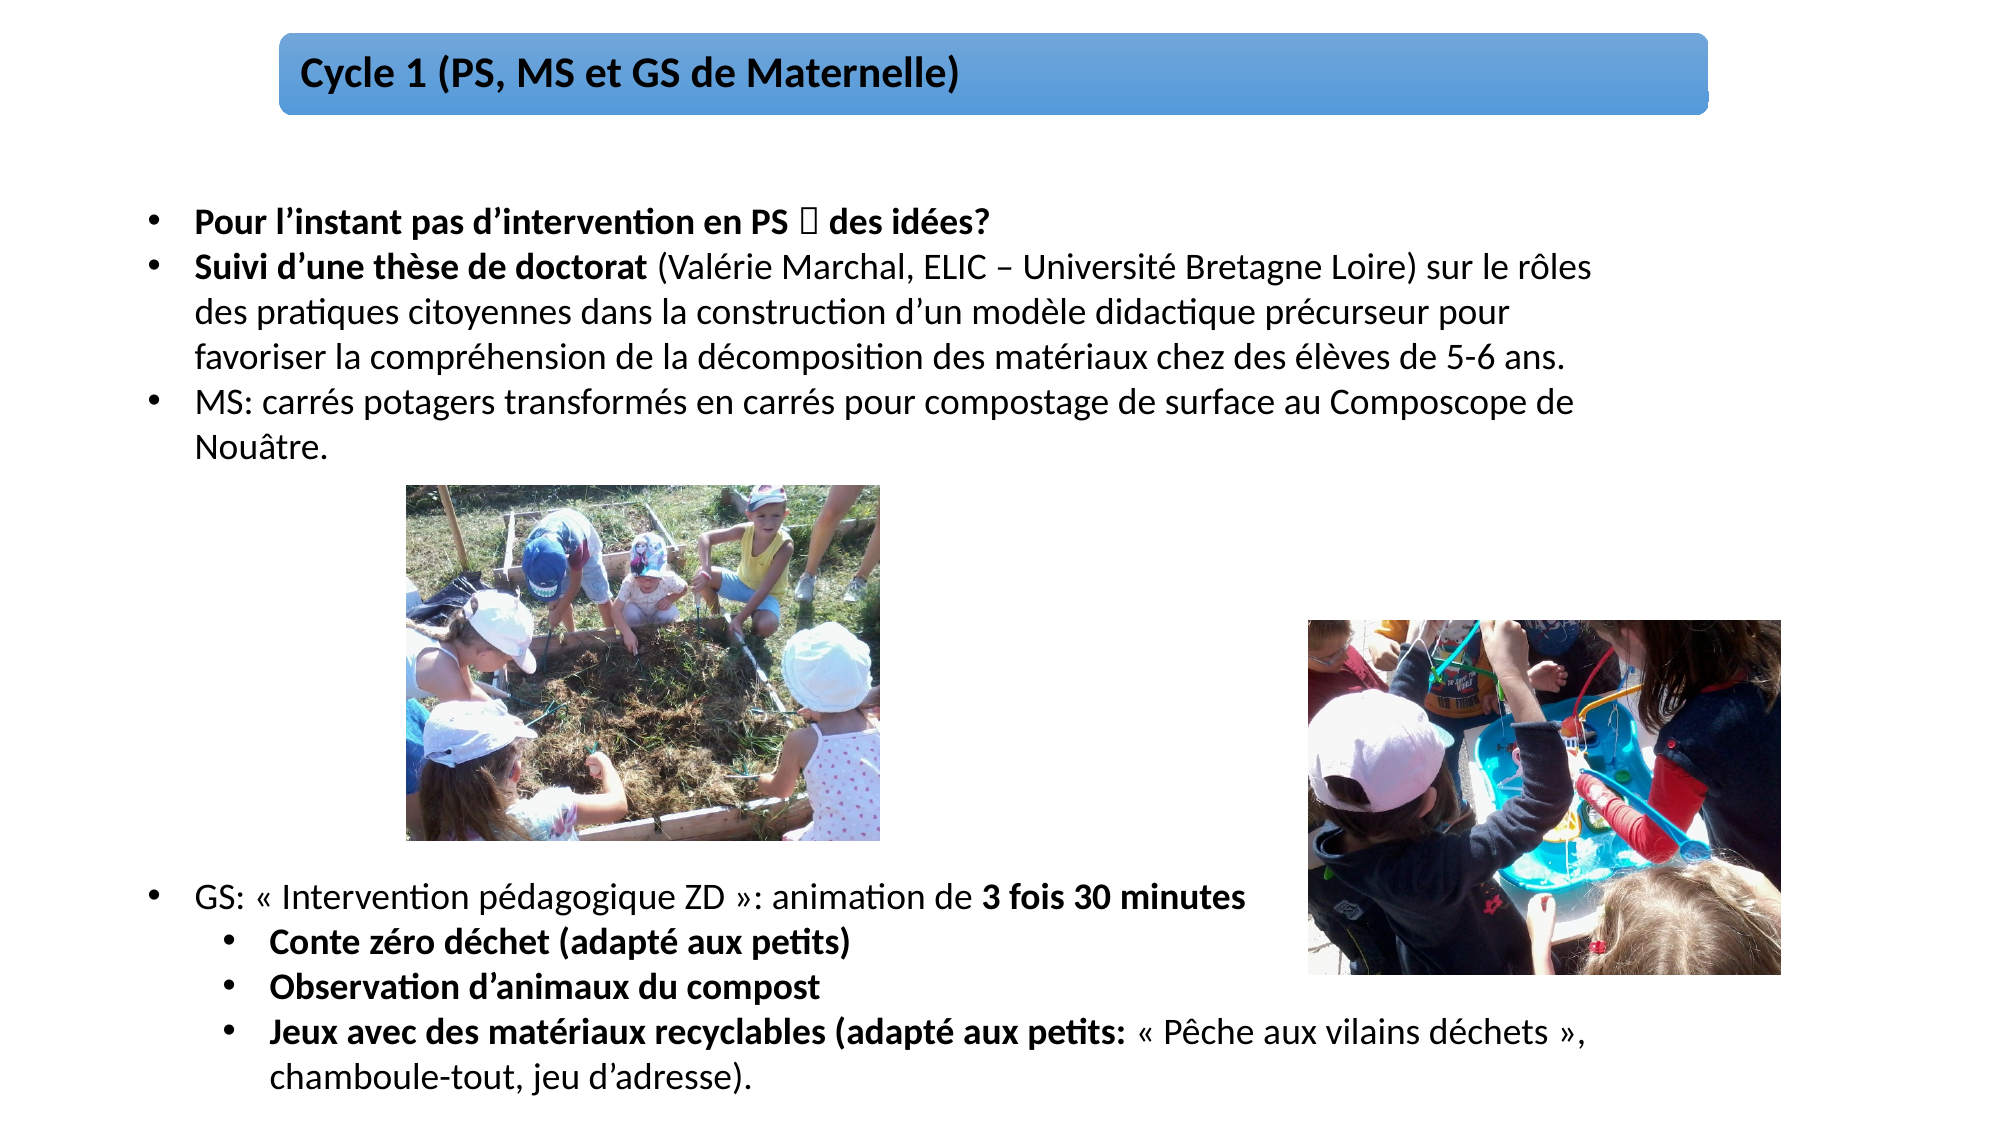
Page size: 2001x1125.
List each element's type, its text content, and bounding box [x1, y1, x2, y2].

picture [1308, 620, 1781, 976]
picture [406, 485, 880, 841]
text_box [279, 30, 1709, 117]
text_box Pour l’instant pas d’intervention en PS  des idées? Suivi d’une thèse de doctorat (Valérie Marchal, ELIC – Université Bretagne Loire) sur le rôles des pratiques citoyennes dans la construction d’un modèle didactique précurseur pour favoriser la compréhension de la décomposition des matériaux chez des élèves de 5-6 ans. MS: carrés potagers transformés en carrés pour compostage de surface au Composcope de Nouâtre. GS: « Intervention pédagogique ZD »: animation de 3 fois 30 minutes Conte zéro déchet (adapté aux petits) Observation d’animaux du compost Jeux avec des matériaux recyclables (adapté aux petits: « Pêche aux vilains déchets », chamboule-tout, jeu d’adresse). [132, 189, 1626, 1105]
